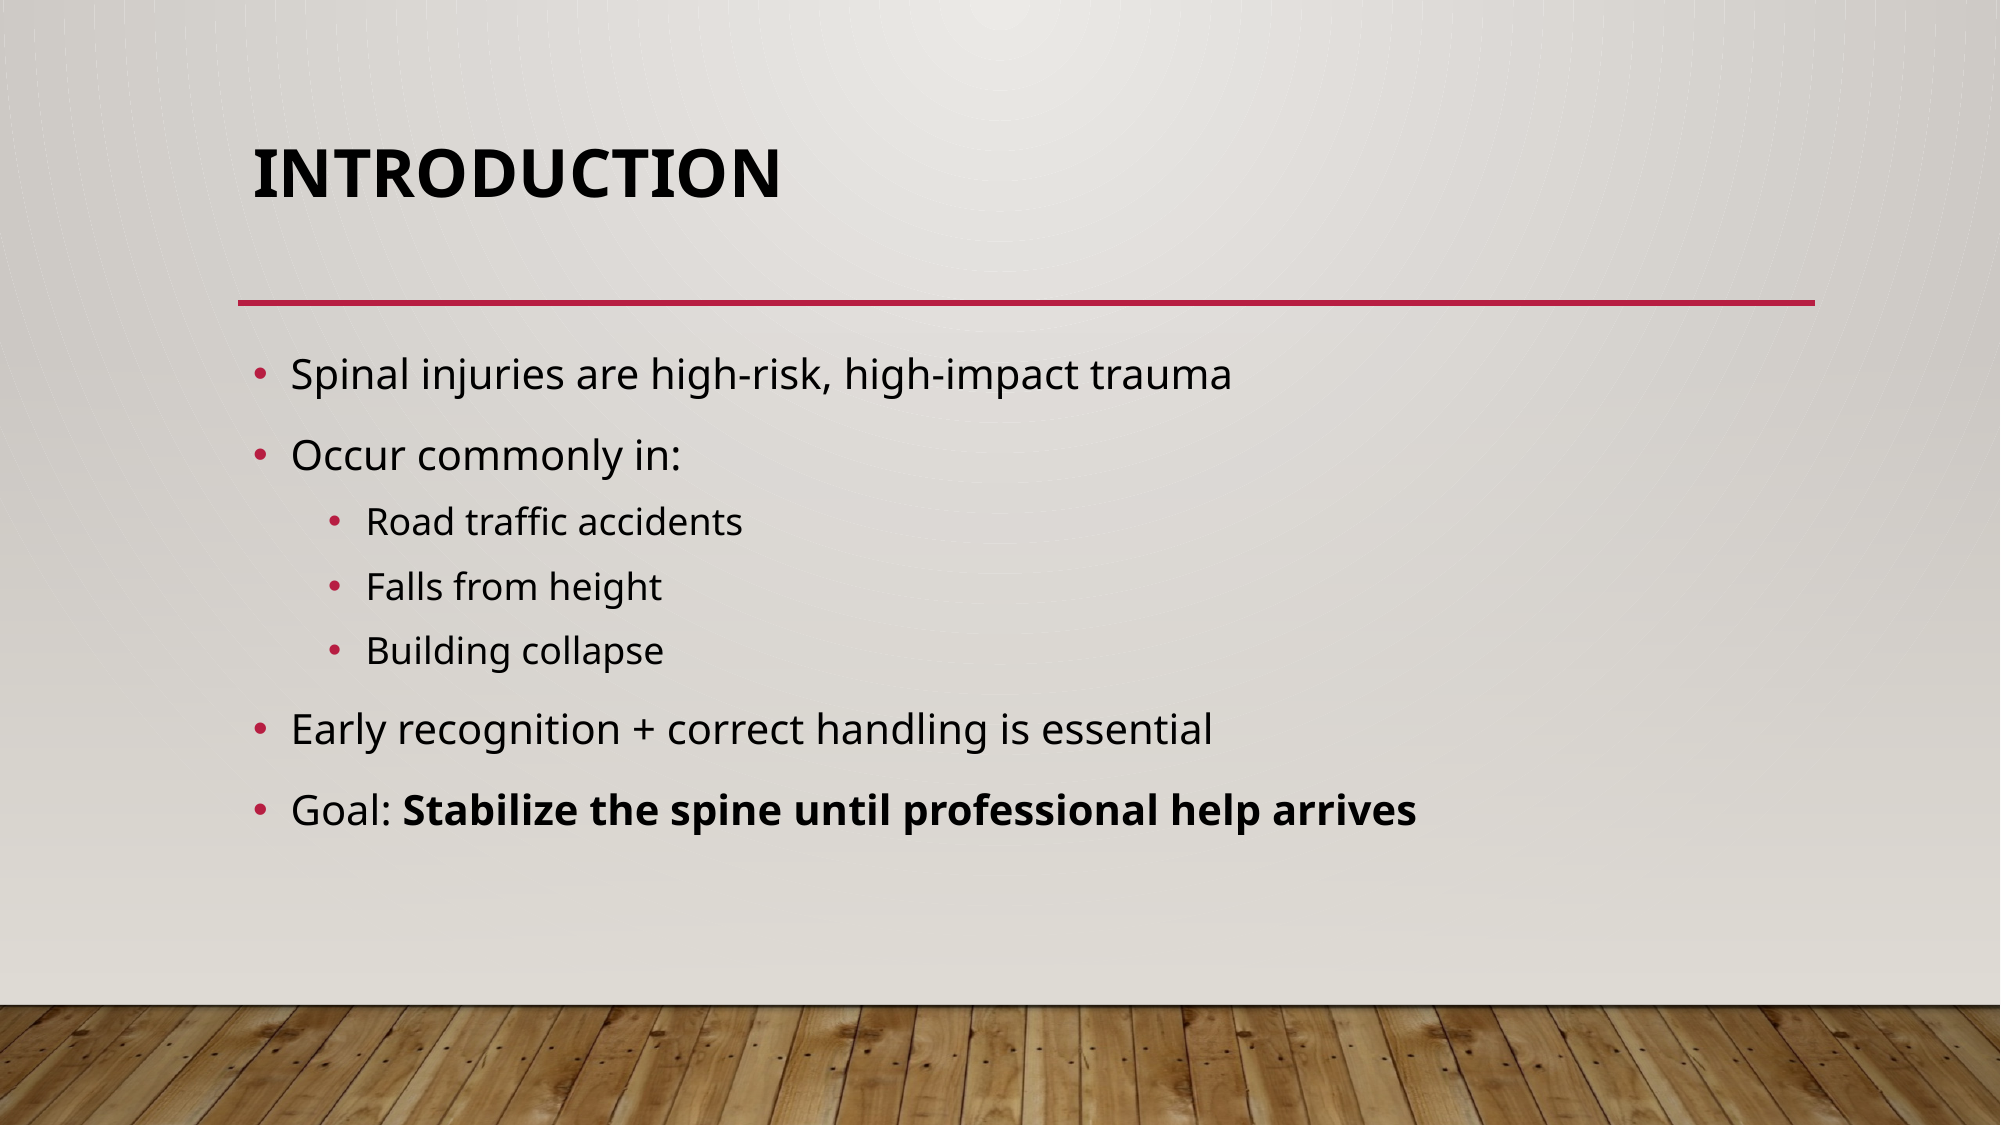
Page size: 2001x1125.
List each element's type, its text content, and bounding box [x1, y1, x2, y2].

picture [0, 1005, 2000, 1125]
title Introduction [238, 131, 1814, 305]
list Spinal injuries are high-risk, high-impact trauma Occur commonly in: Road traffic accidents Falls from height Building collapse Early recognition + correct handling is essential Goal: Stabilize the spine until professional help arrives [238, 330, 1814, 897]
